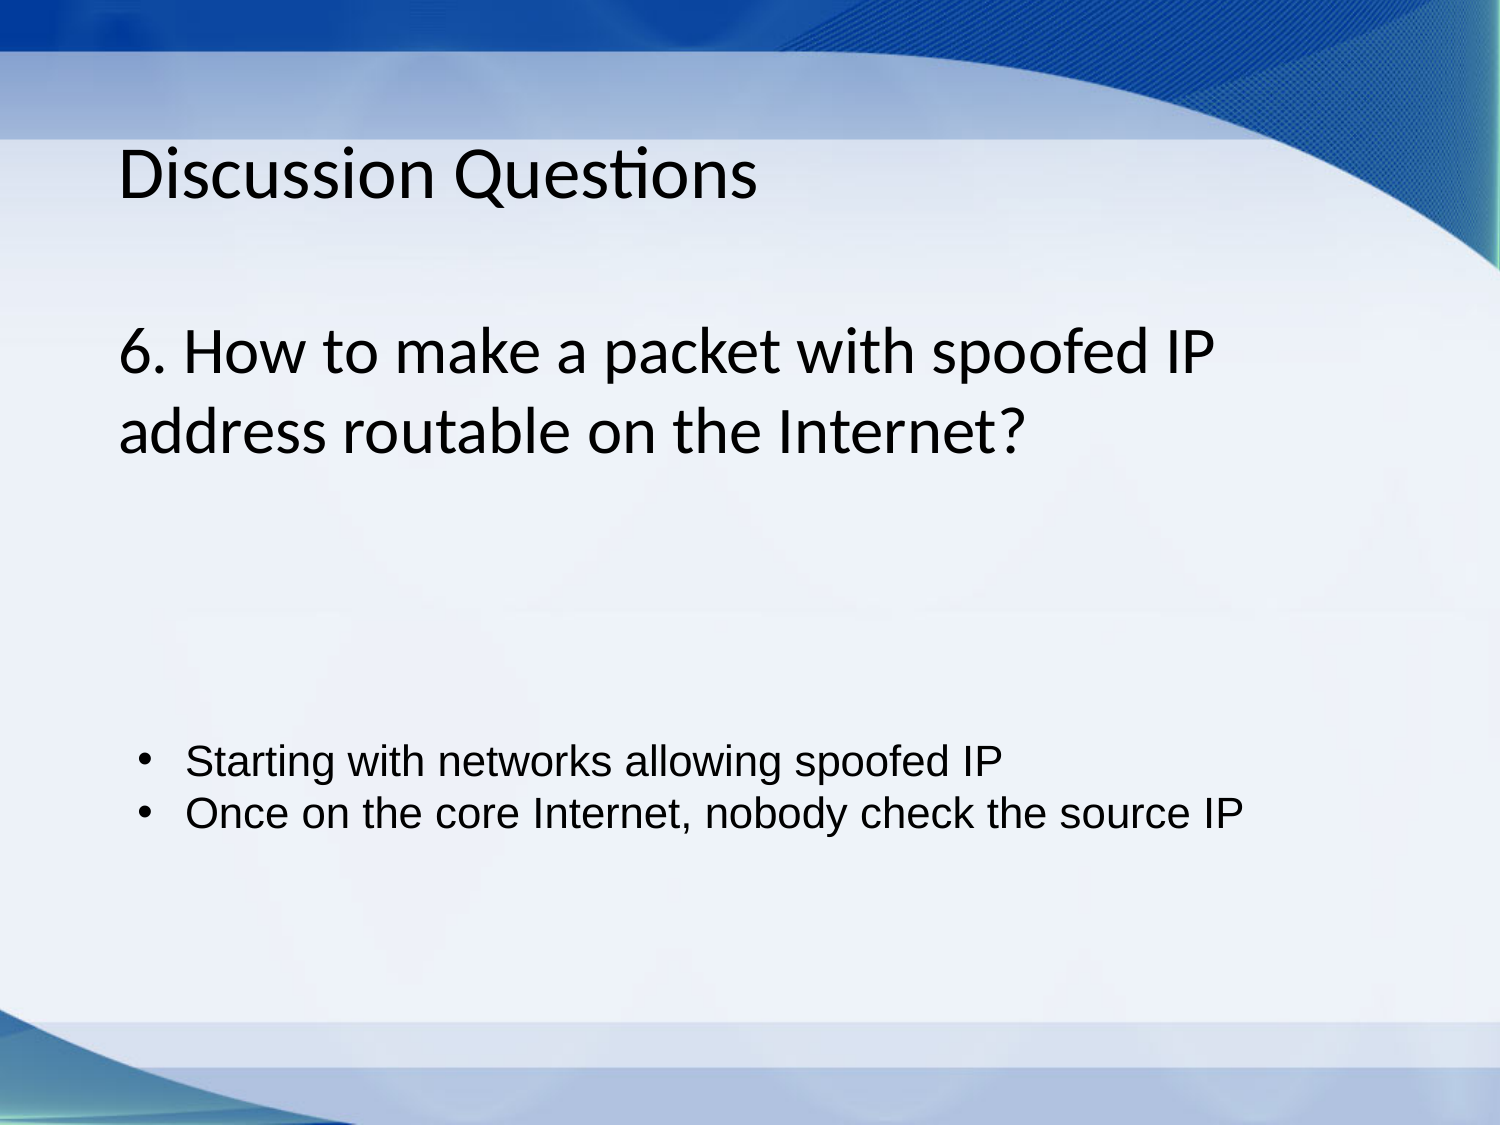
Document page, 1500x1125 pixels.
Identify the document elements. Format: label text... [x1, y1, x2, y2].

title Discussion Questions [103, 59, 1397, 278]
picture [0, 0, 1500, 1125]
list 6. How to make a packet with spoofed IP address routable on the Internet? [103, 299, 1397, 1014]
text_box Starting with networks allowing spoofed IP Once on the core Internet, nobody check the source IP [122, 724, 1261, 845]
